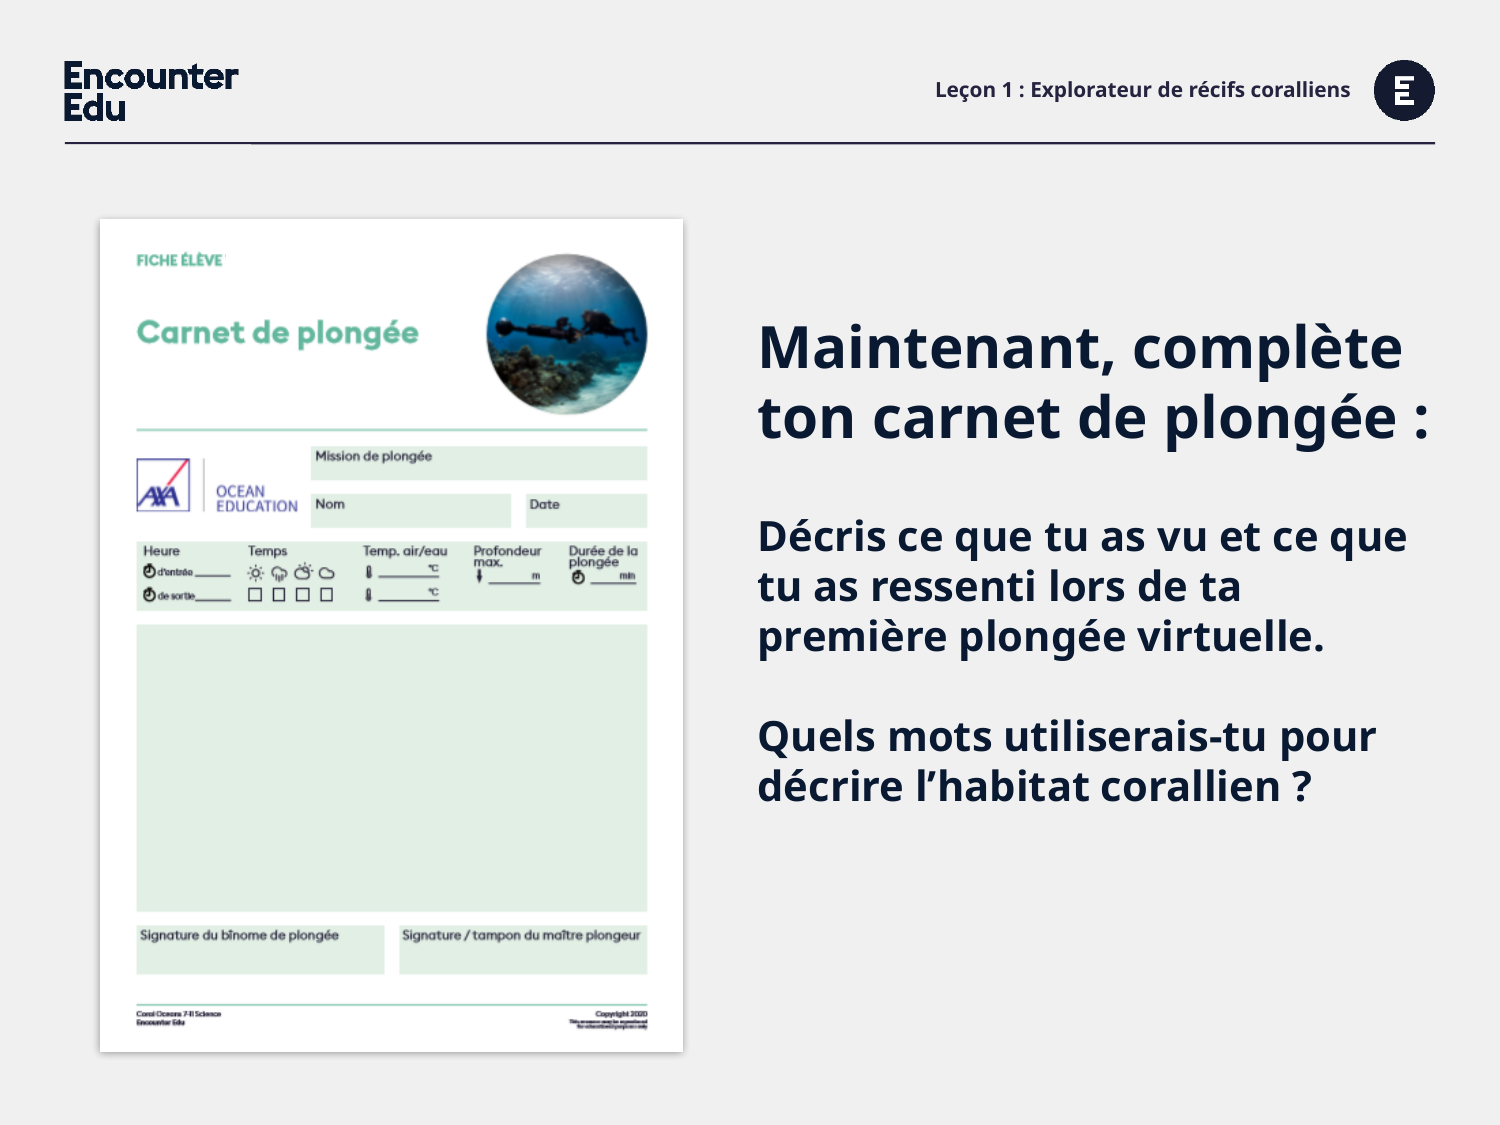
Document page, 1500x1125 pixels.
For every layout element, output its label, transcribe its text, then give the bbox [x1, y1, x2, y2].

picture [60, 59, 243, 122]
picture [100, 219, 683, 1052]
title Leçon 1 : Explorateur de récifs coralliens [749, 67, 1359, 114]
text_box Maintenant, complète ton carnet de plongée : Décris ce que tu as vu et ce que tu as ressenti lors de ta première plongée virtuelle. Quels mots utiliserais-tu pour décrire l’habitat corallien ? [749, 302, 1441, 818]
picture [1372, 58, 1436, 122]
